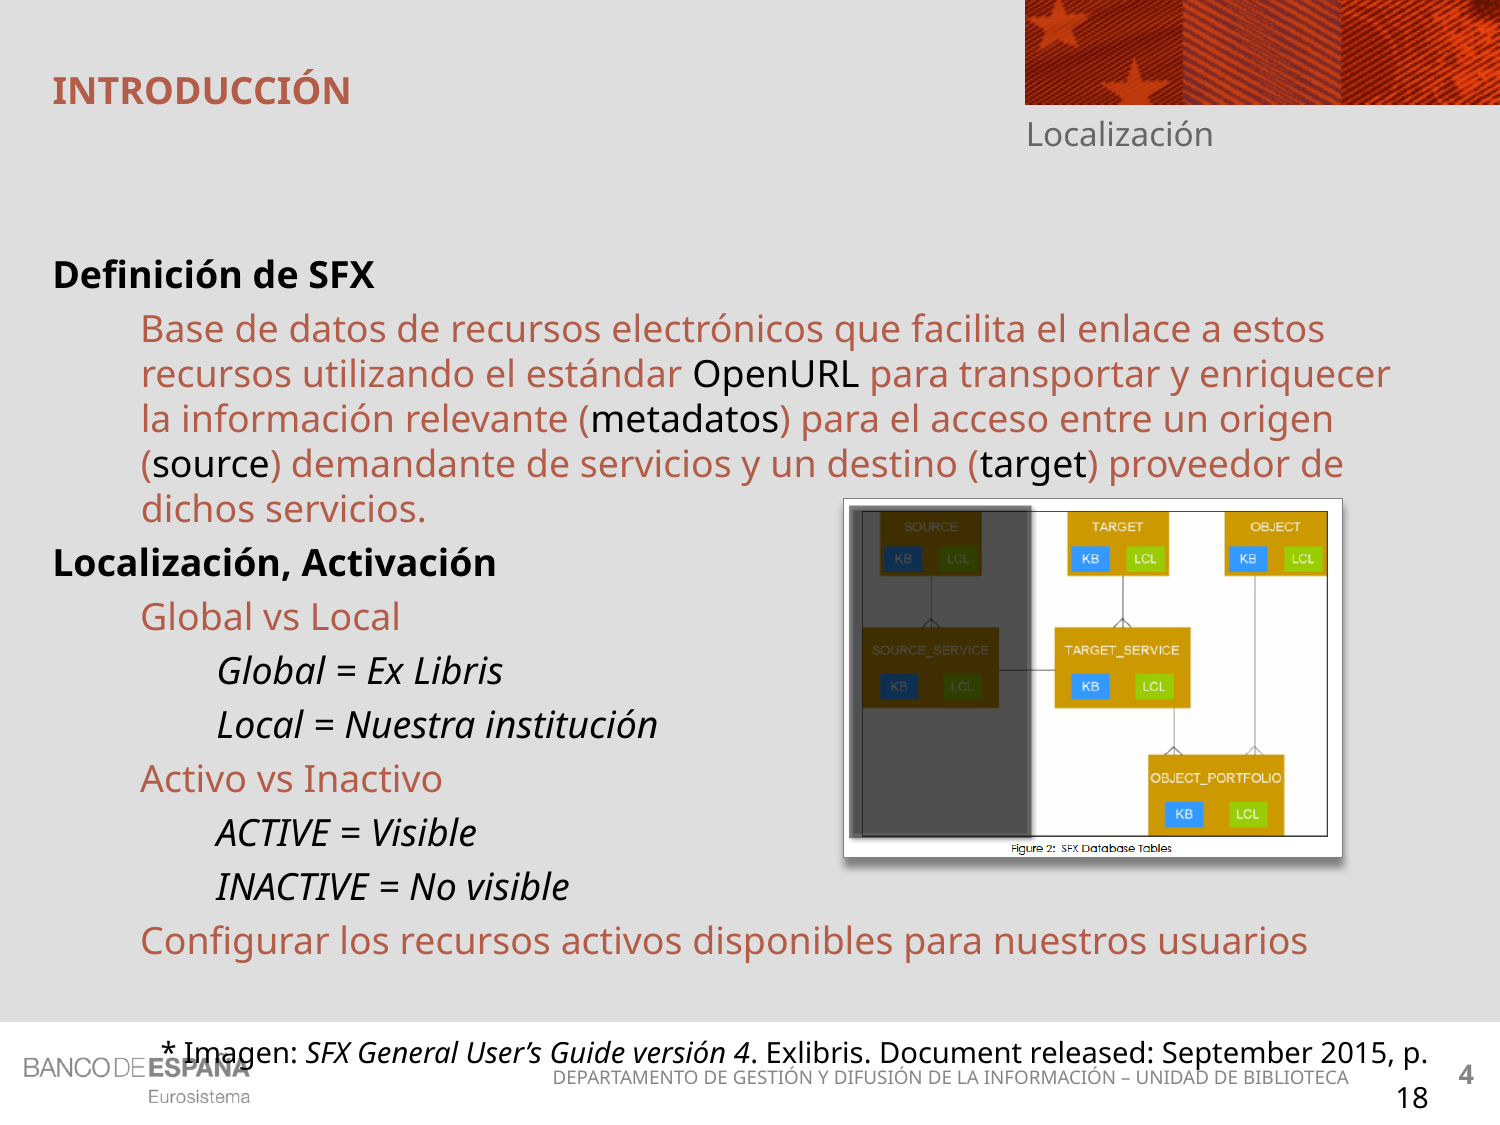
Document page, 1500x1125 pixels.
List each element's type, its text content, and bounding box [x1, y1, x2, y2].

title introducción [37, 18, 1011, 162]
picture [24, 1052, 250, 1103]
picture [1025, 0, 1500, 105]
list Definición de SFX Base de datos de recursos electrónicos que facilita el enlace a estos recursos utilizando el estándar OpenURL para transportar y enriquecer la información relevante (metadatos) para el acceso entre un origen (source) demandante de servicios y un destino (target) proveedor de dichos servicios. Localización, Activación Global vs Local Global = Ex Libris Local = Nuestra institución Activo vs Inactivo ACTIVE = Visible INACTIVE = No visible Configurar los recursos activos disponibles para nuestros usuarios * Imagen: SFX General User’s Guide versión 4. Exlibris. Document released: September 2015, p. 18 [37, 243, 1444, 1024]
slide_number 4 [1415, 1050, 1474, 1098]
list Localización [1025, 108, 1500, 164]
picture [844, 498, 1343, 858]
